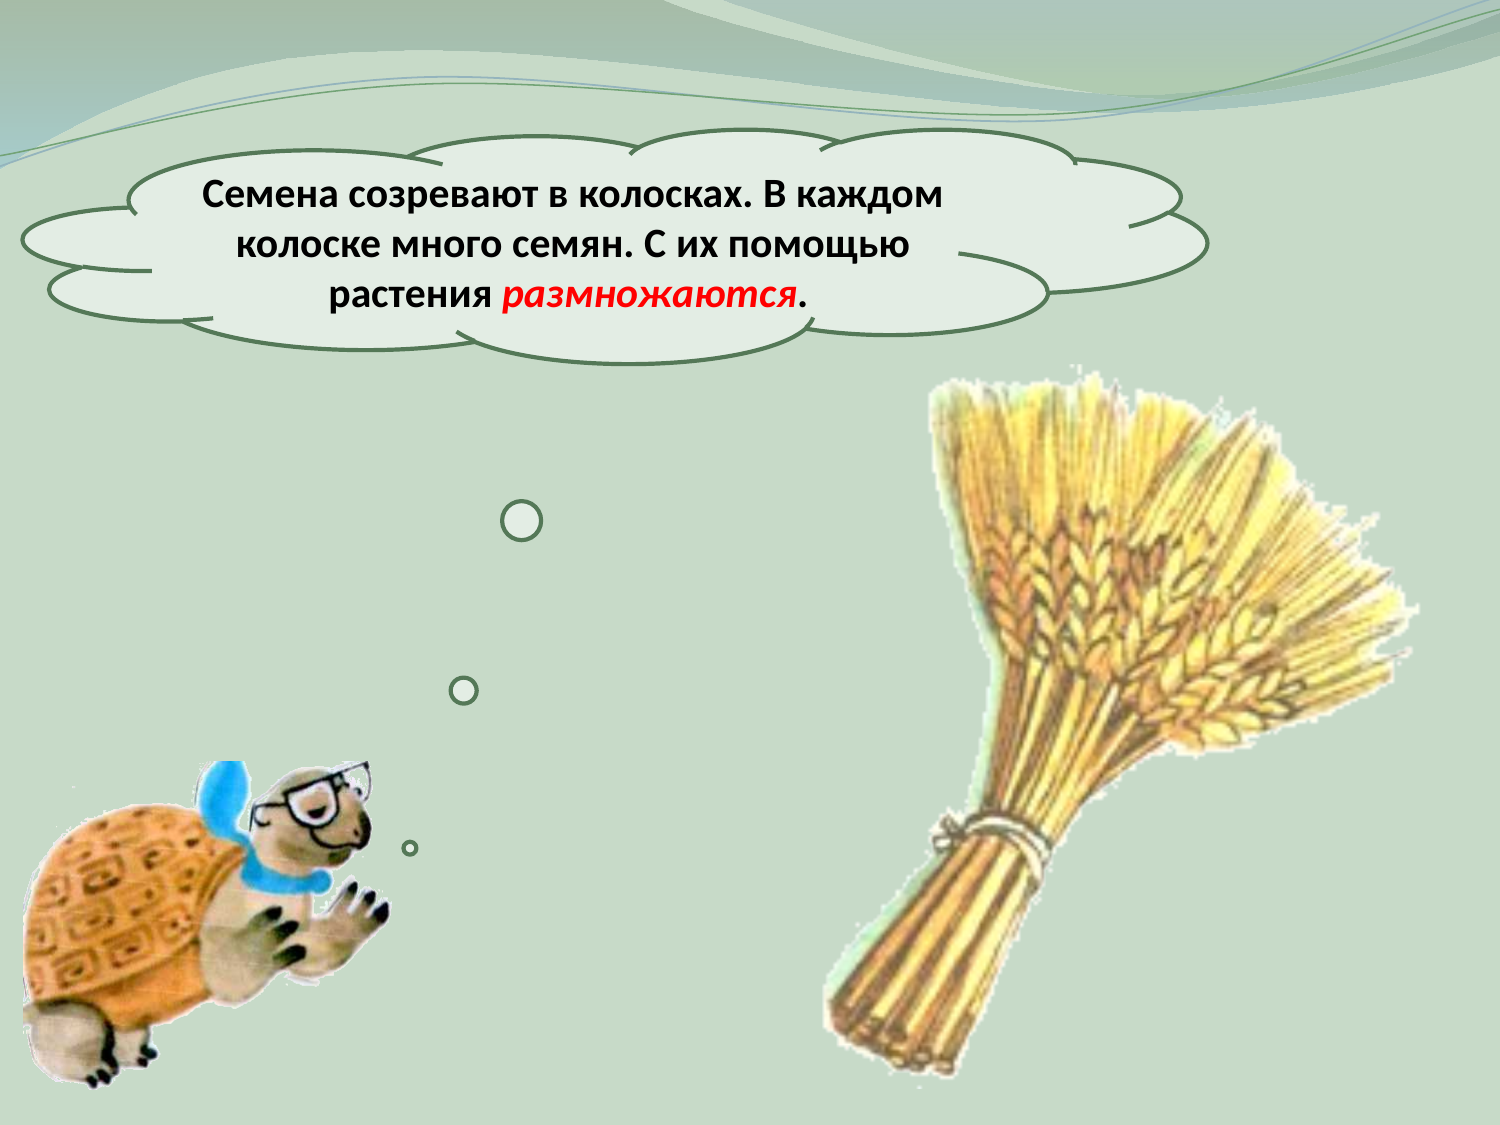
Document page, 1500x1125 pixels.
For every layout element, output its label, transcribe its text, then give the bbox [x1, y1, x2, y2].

picture [23, 761, 399, 1098]
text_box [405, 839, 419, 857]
text_box Семена созревают в колосках. В каждом колоске много семян. С их помощью растения размножаются. [500, 499, 544, 543]
text_box Семена созревают в колосках. В каждом колоске много семян. С их помощью растения размножаются. [20, 127, 1210, 367]
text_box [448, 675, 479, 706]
picture [808, 363, 1433, 1090]
